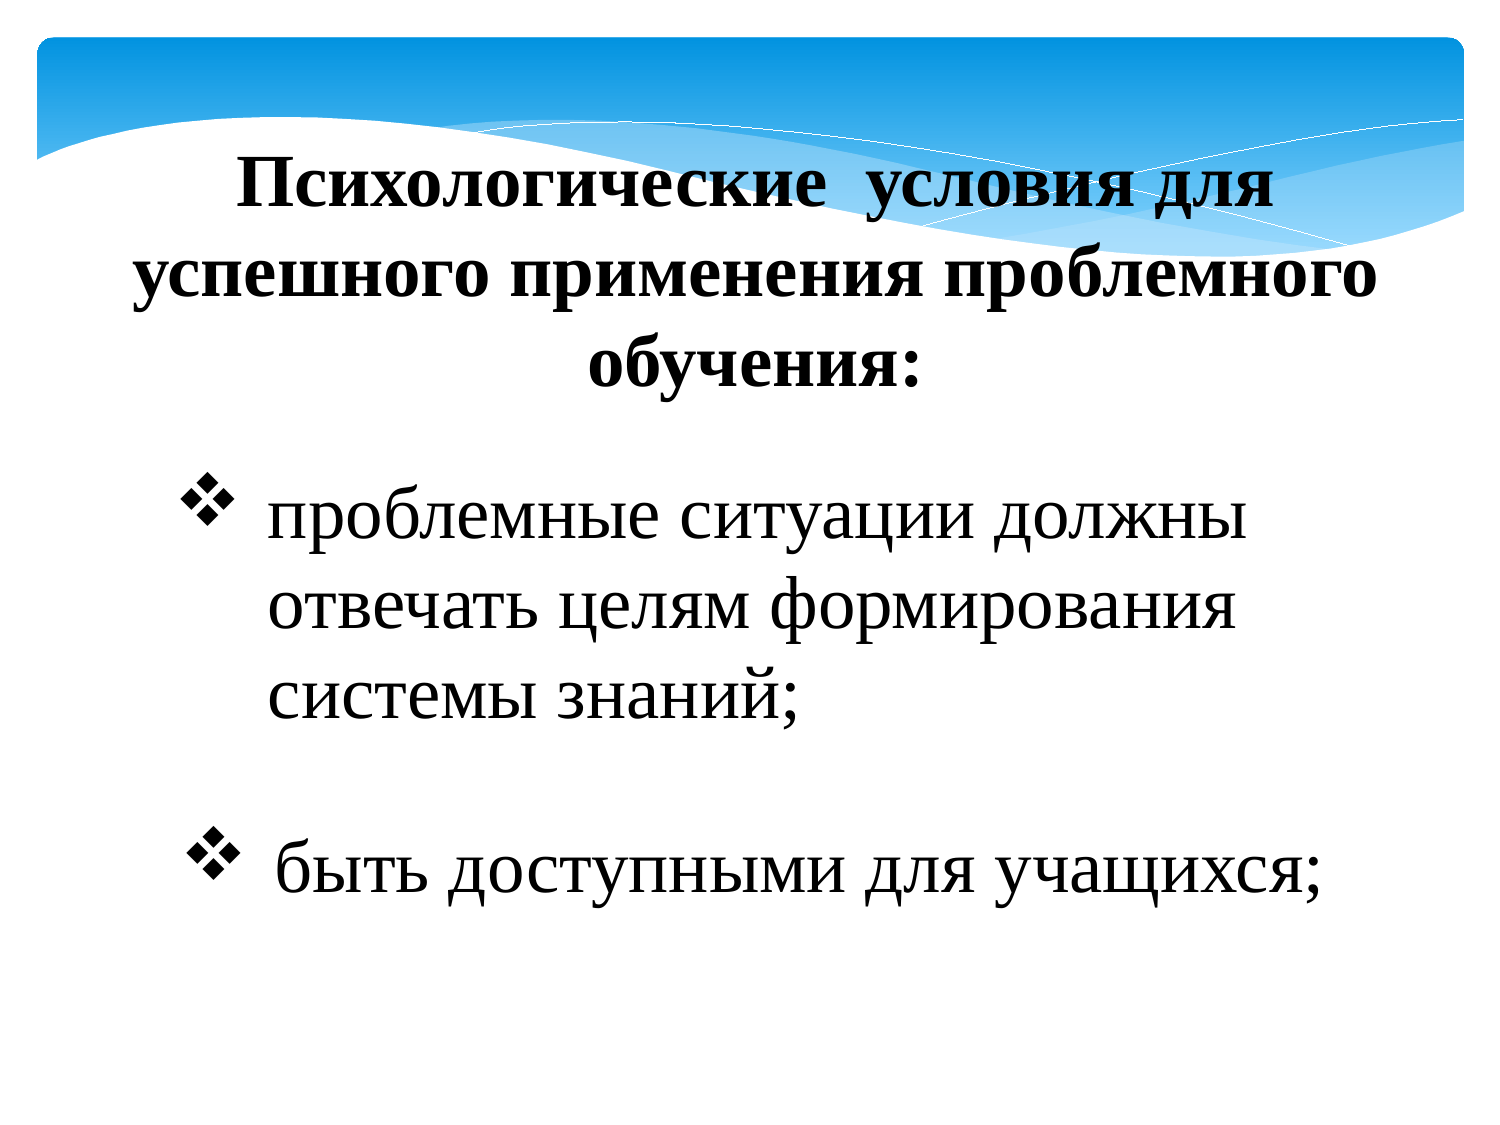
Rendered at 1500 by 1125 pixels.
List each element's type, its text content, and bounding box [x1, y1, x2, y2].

text_box быть доступными для учащихся; [166, 810, 1341, 916]
text_box Психологические условия для успешного применения проблемного обучения: [41, 124, 1471, 410]
text_box проблемные ситуации должны отвечать целям формирования системы знаний; [159, 455, 1424, 741]
